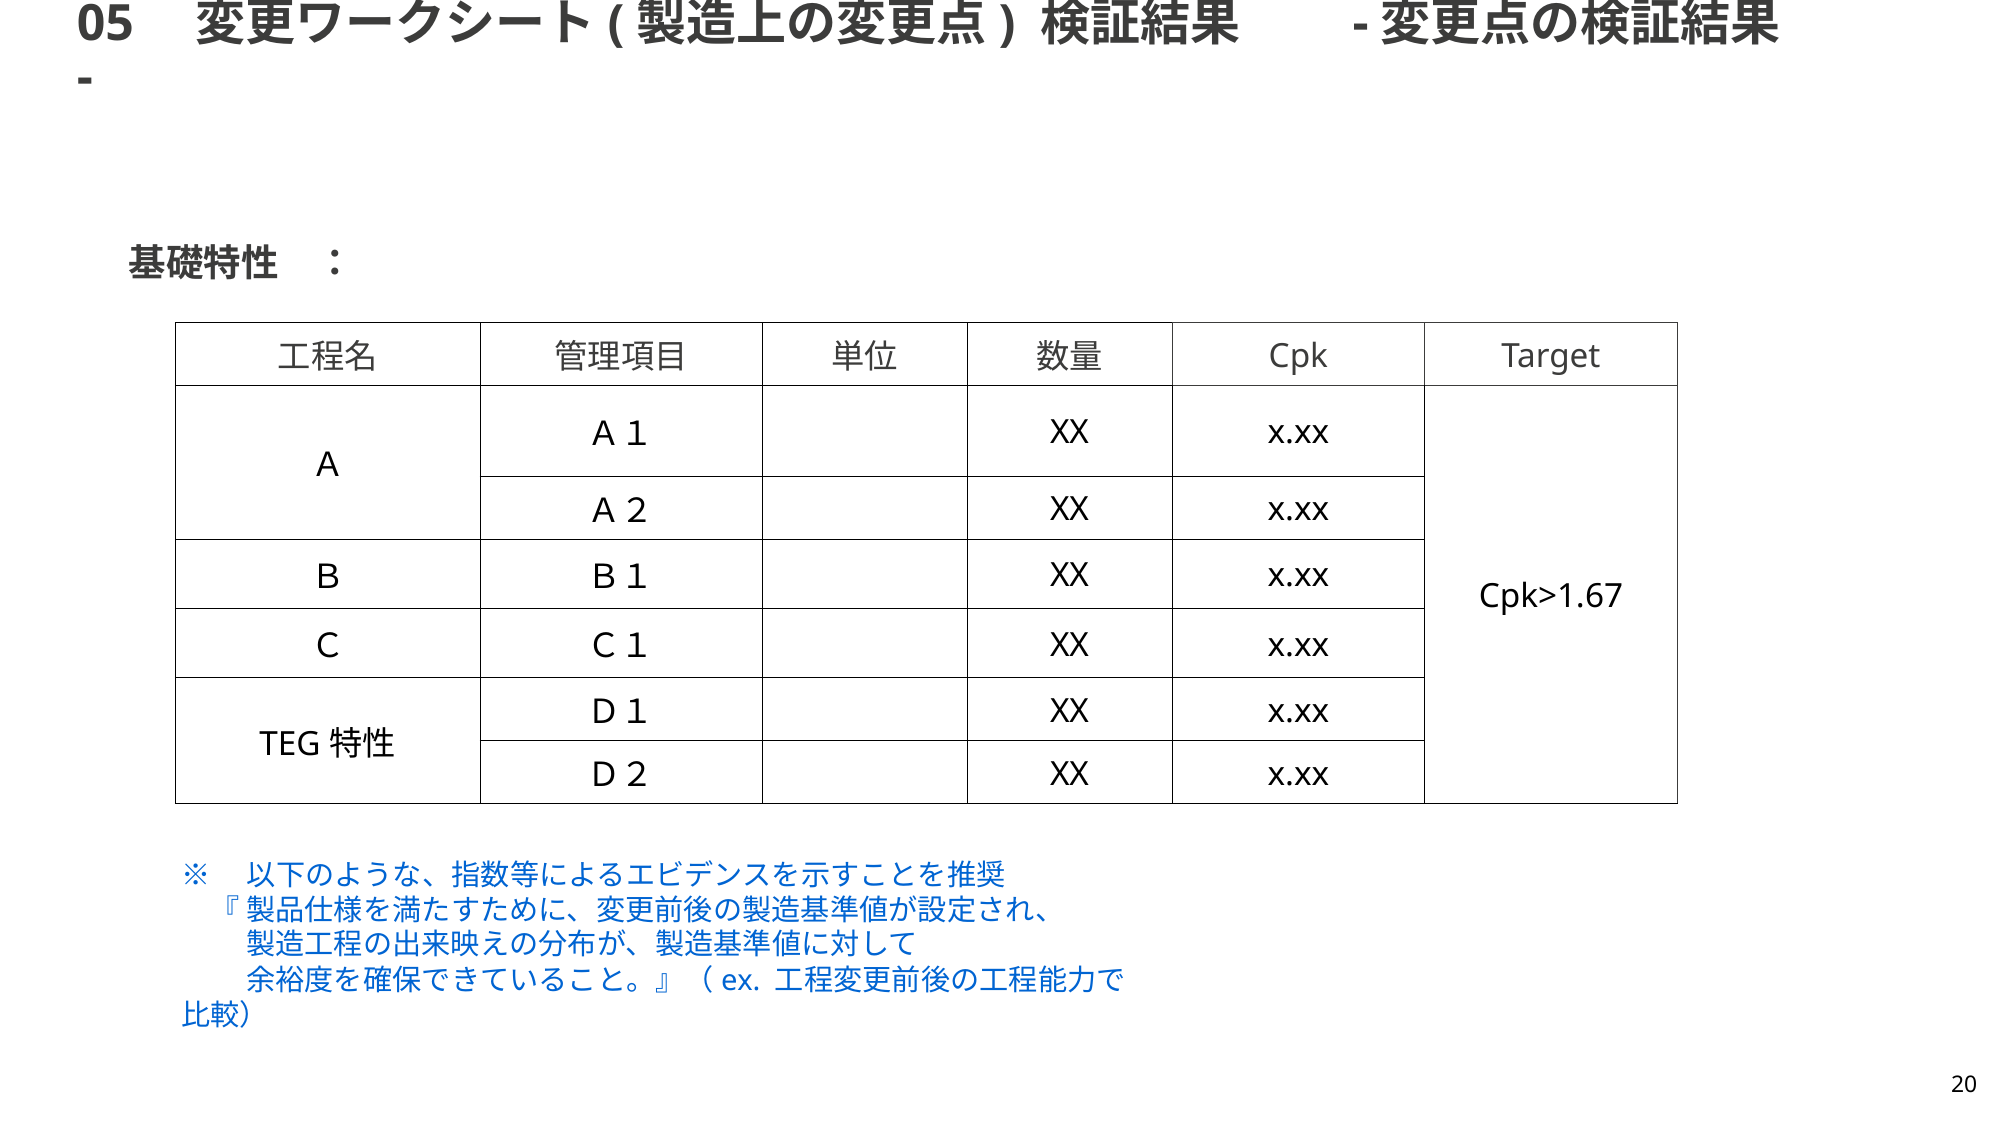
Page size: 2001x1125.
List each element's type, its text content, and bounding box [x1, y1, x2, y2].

table_cell XX [968, 477, 1172, 539]
table_cell Ａ２ [481, 477, 762, 539]
table_cell Ｄ１ [481, 678, 762, 740]
table_header 数量 [968, 323, 1172, 385]
table_cell [763, 609, 967, 677]
table_cell Ｂ１ [481, 540, 762, 608]
table_cell TEG特性 [176, 678, 480, 803]
table_cell x.xx [1173, 386, 1424, 476]
table_cell Ｂ [176, 540, 480, 608]
table_cell [763, 678, 967, 740]
table_header Cpk [1173, 323, 1424, 385]
table_cell XX [968, 678, 1172, 740]
text_box ※ 以下のような、指数等によるエビデンスを示すことを推奨 『 製品仕様を満たすために、変更前後の製造基準値が設定され、 製造工程の出来映えの分布が、製造基準値に対して 余裕度を確保できていること。』（ex. 工程変更前後の工程能力で比較） [175, 849, 1132, 1037]
table_header 単位 [763, 323, 967, 385]
table_header 工程名 [176, 323, 480, 385]
table_cell XX [968, 609, 1172, 677]
table_cell Ａ１ [481, 386, 762, 476]
table_cell Ｃ１ [481, 609, 762, 677]
table_header Target [1425, 323, 1677, 385]
table_cell Ａ [176, 386, 480, 539]
table_cell x.xx [1173, 609, 1424, 677]
table_cell [763, 741, 967, 803]
table_header 管理項目 [481, 323, 762, 385]
title 05 変更ワークシート(製造上の変更点) 検証結果 -変更点の検証結果- [0, 0, 1877, 123]
table_cell [763, 386, 967, 476]
table_cell x.xx [1173, 477, 1424, 539]
table_cell [763, 477, 967, 539]
table_cell Cpk>1.67 [1425, 386, 1677, 803]
table_cell Ｄ２ [481, 741, 762, 803]
table_cell XX [968, 741, 1172, 803]
text_box 基礎特性 ： [114, 231, 369, 291]
table_cell Ｃ [176, 609, 480, 677]
table_cell XX [968, 540, 1172, 608]
table_cell [763, 540, 967, 608]
table_cell x.xx [1173, 540, 1424, 608]
table_cell x.xx [1173, 678, 1424, 740]
table_cell XX [968, 386, 1172, 476]
table_cell x.xx [1173, 741, 1424, 803]
